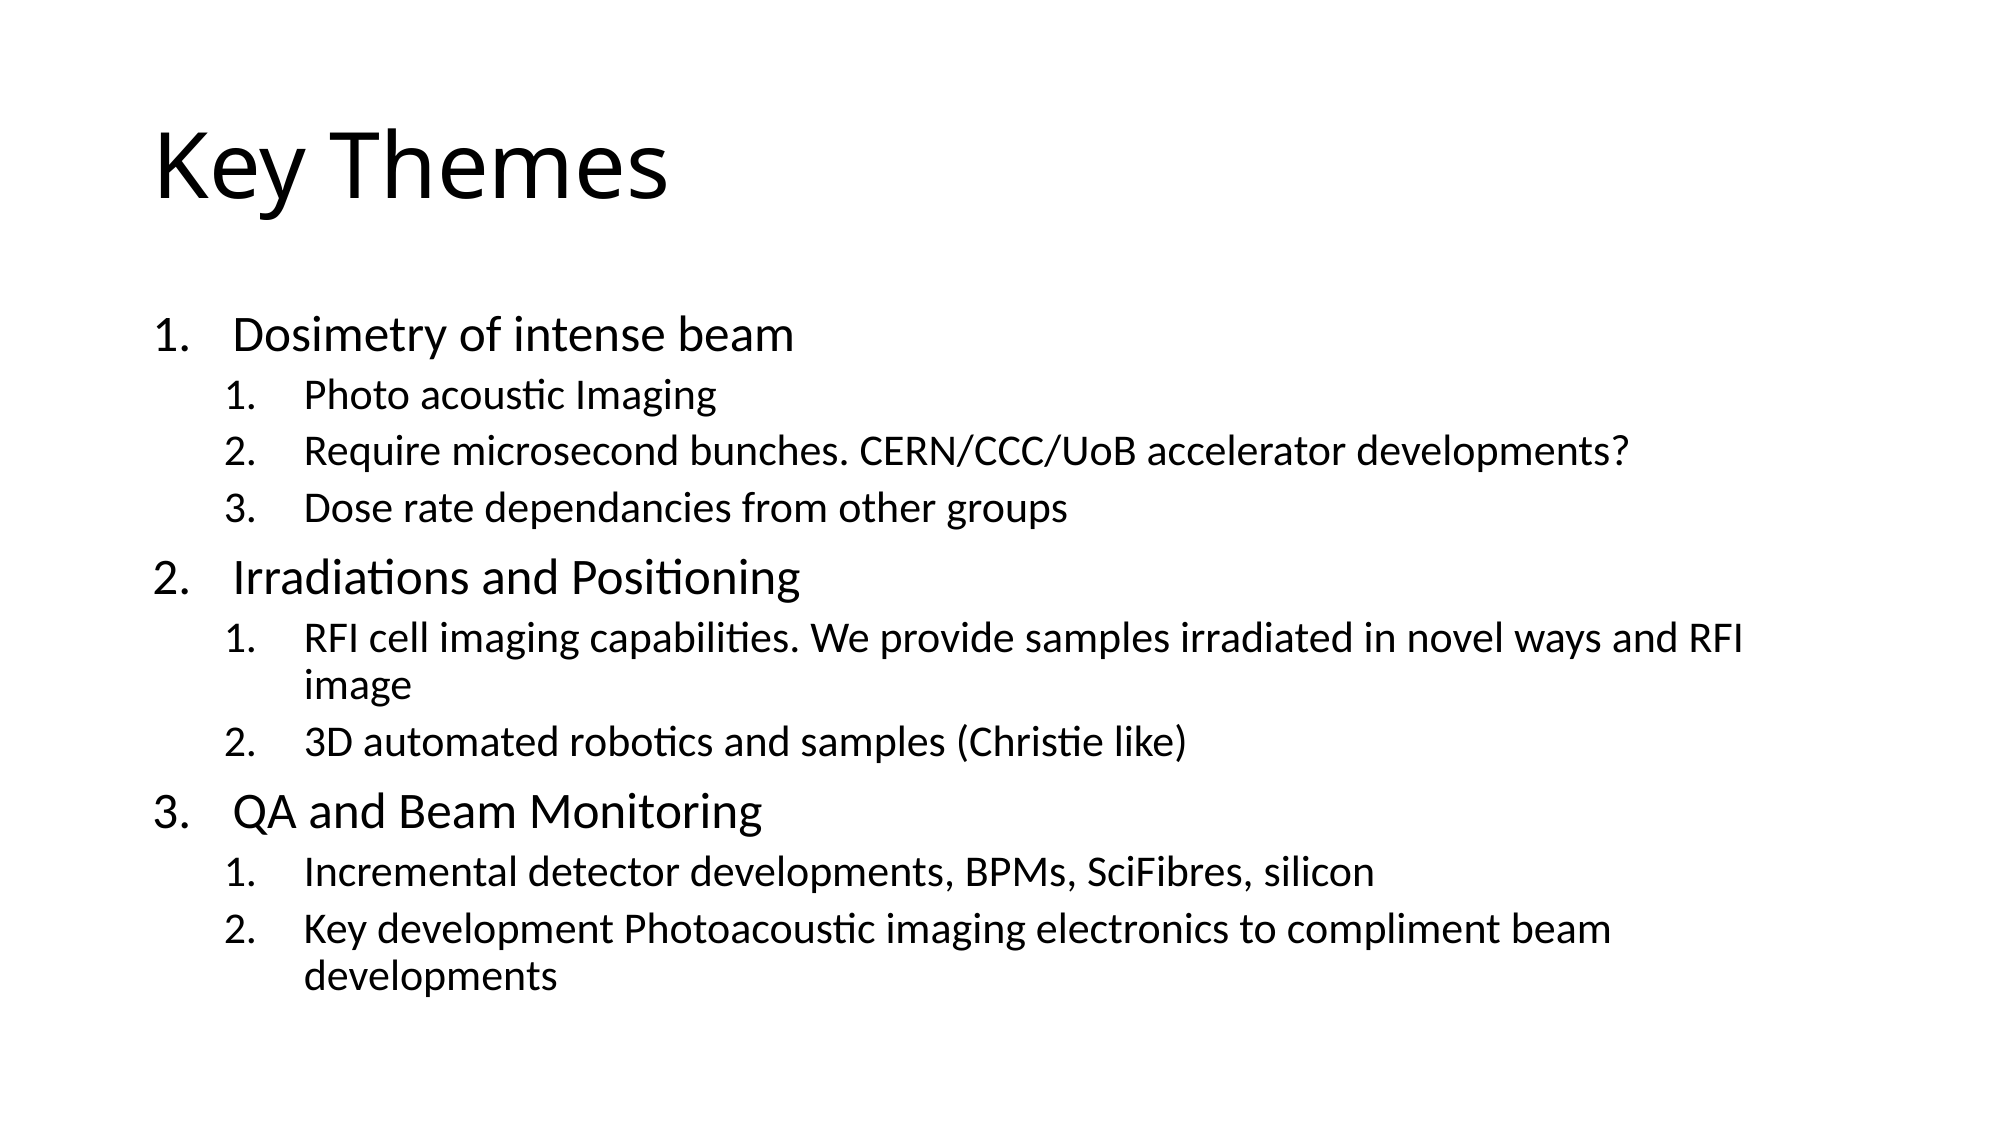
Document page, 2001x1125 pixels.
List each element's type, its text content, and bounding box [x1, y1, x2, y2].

list Dosimetry of intense beam Photo acoustic Imaging Require microsecond bunches. CERN/CCC/UoB accelerator developments? Dose rate dependancies from other groups Irradiations and Positioning RFI cell imaging capabilities. We provide samples irradiated in novel ways and RFI image 3D automated robotics and samples (Christie like) QA and Beam Monitoring Incremental detector developments, BPMs, SciFibres, silicon Key development Photoacoustic imaging electronics to compliment beam developments [137, 299, 1863, 1014]
title Key Themes [137, 59, 1863, 278]
